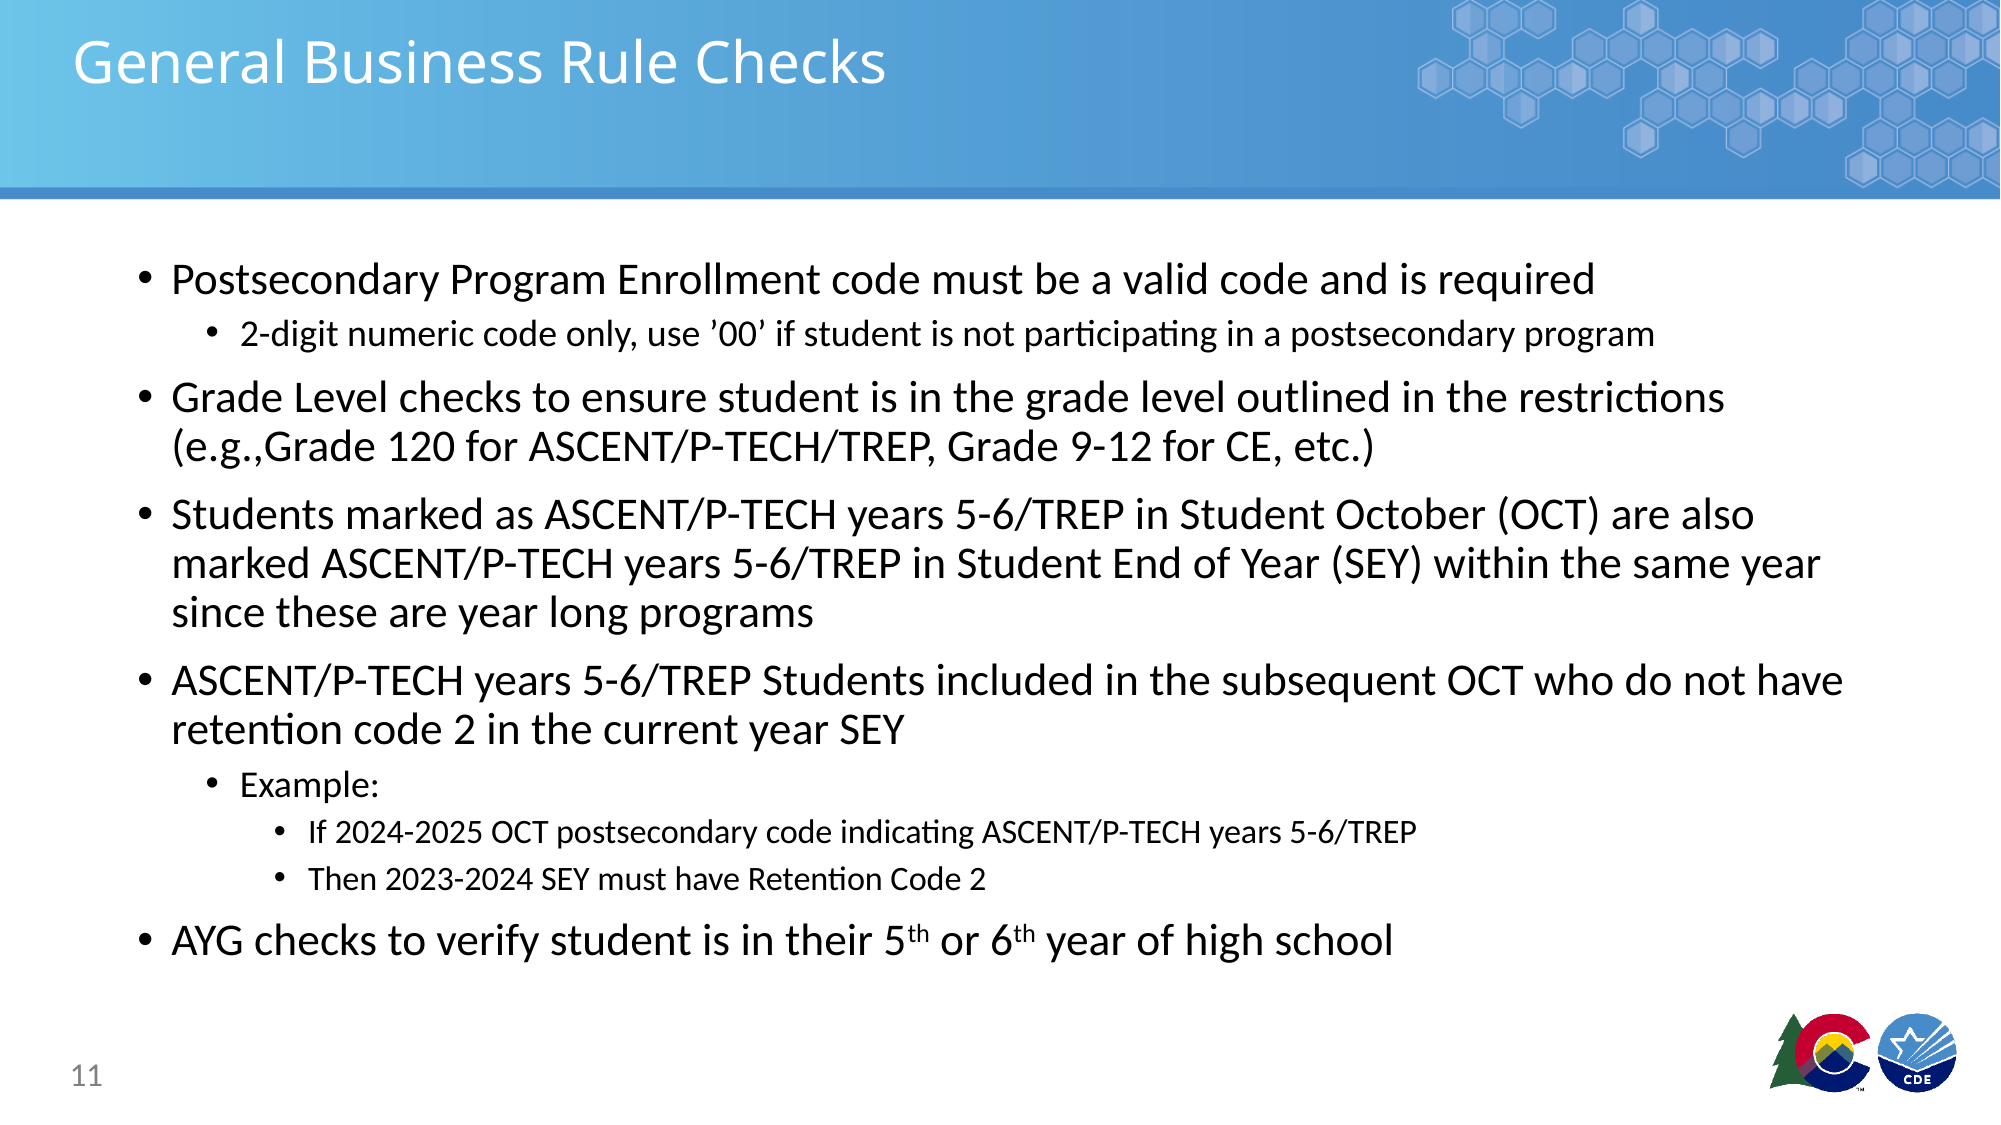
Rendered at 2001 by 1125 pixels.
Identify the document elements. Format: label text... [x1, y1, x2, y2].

title General Business Rule Checks [72, 33, 1396, 182]
list Postsecondary Program Enrollment code must be a valid code and is required 2-digit numeric code only, use ’00’ if student is not participating in a postsecondary program Grade Level checks to ensure student is in the grade level outlined in the restrictions (e.g.,Grade 120 for ASCENT/P-TECH/TREP, Grade 9-12 for CE, etc.) Students marked as ASCENT/P-TECH years 5-6/TREP in Student October (OCT) are also marked ASCENT/P-TECH years 5-6/TREP in Student End of Year (SEY) within the same year since these are year long programs ASCENT/P-TECH years 5-6/TREP Students included in the subsequent OCT who do not have retention code 2 in the current year SEY Example: If 2024-2025 OCT postsecondary code indicating ASCENT/P-TECH years 5-6/TREP Then 2023-2024 SEY must have Retention Code 2 AYG checks to verify student is in their 5th or 6th year of high school [137, 254, 1863, 969]
picture [0, 0, 2000, 200]
picture [1768, 1012, 1957, 1093]
slide_number 11 [54, 1042, 505, 1103]
